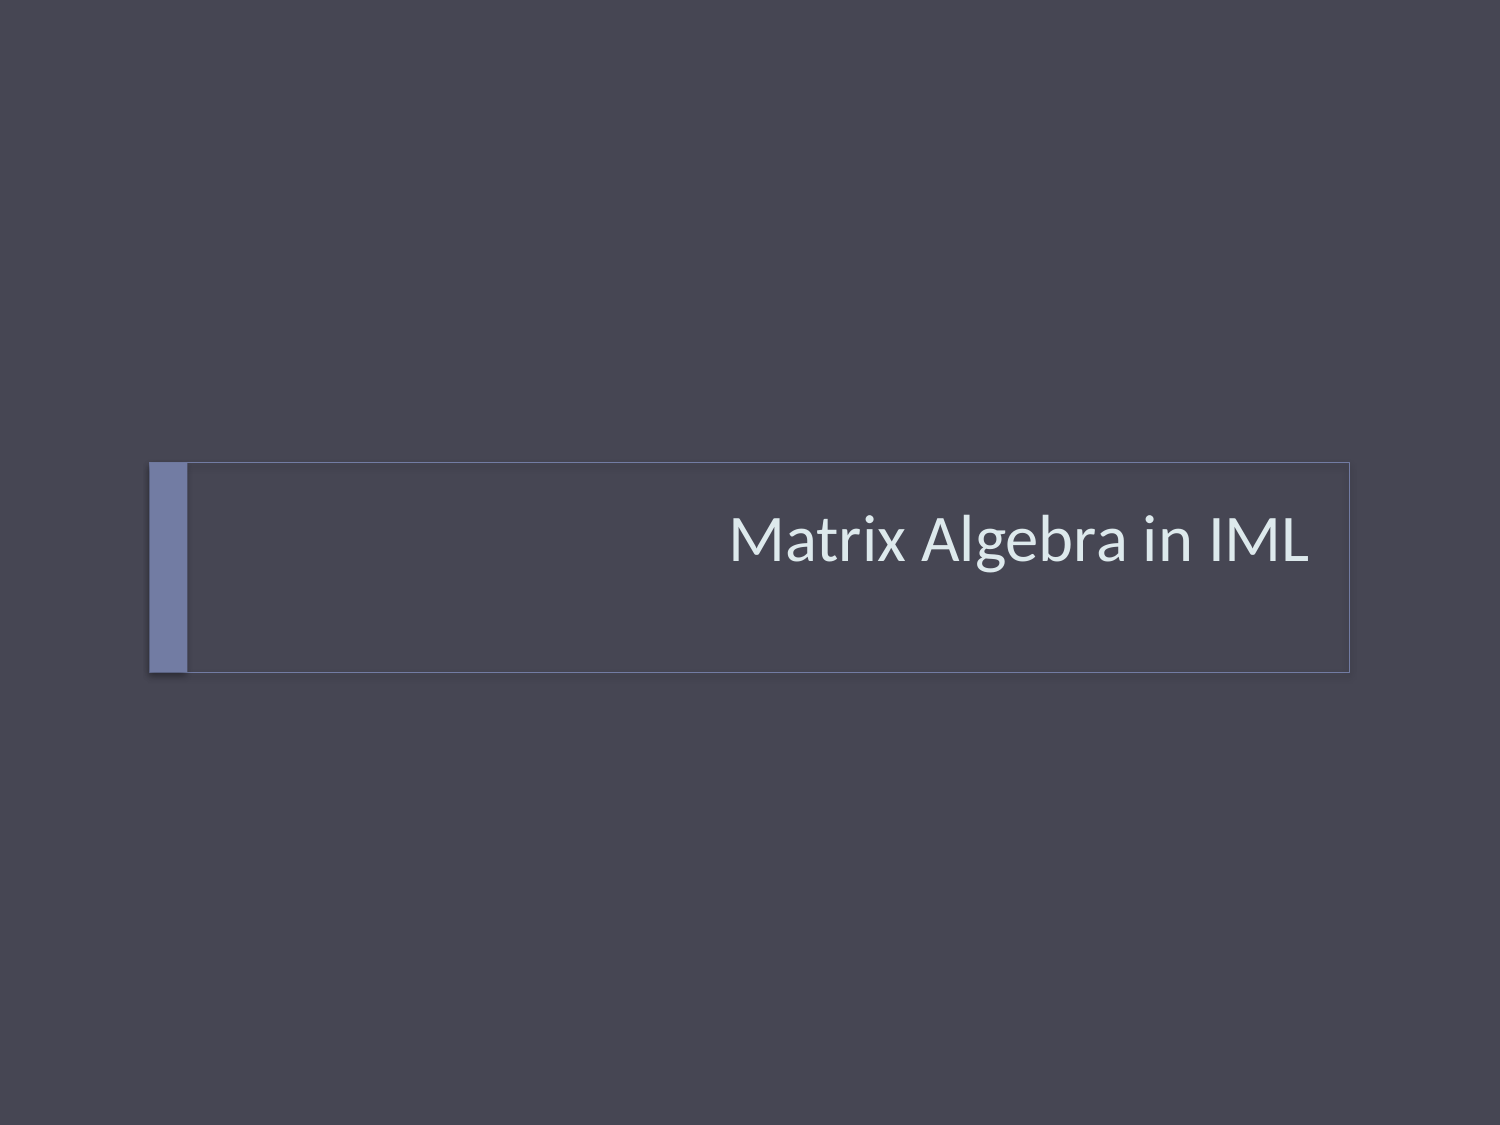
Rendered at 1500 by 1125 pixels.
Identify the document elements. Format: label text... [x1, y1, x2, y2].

title Matrix Algebra in IML [200, 487, 1325, 663]
